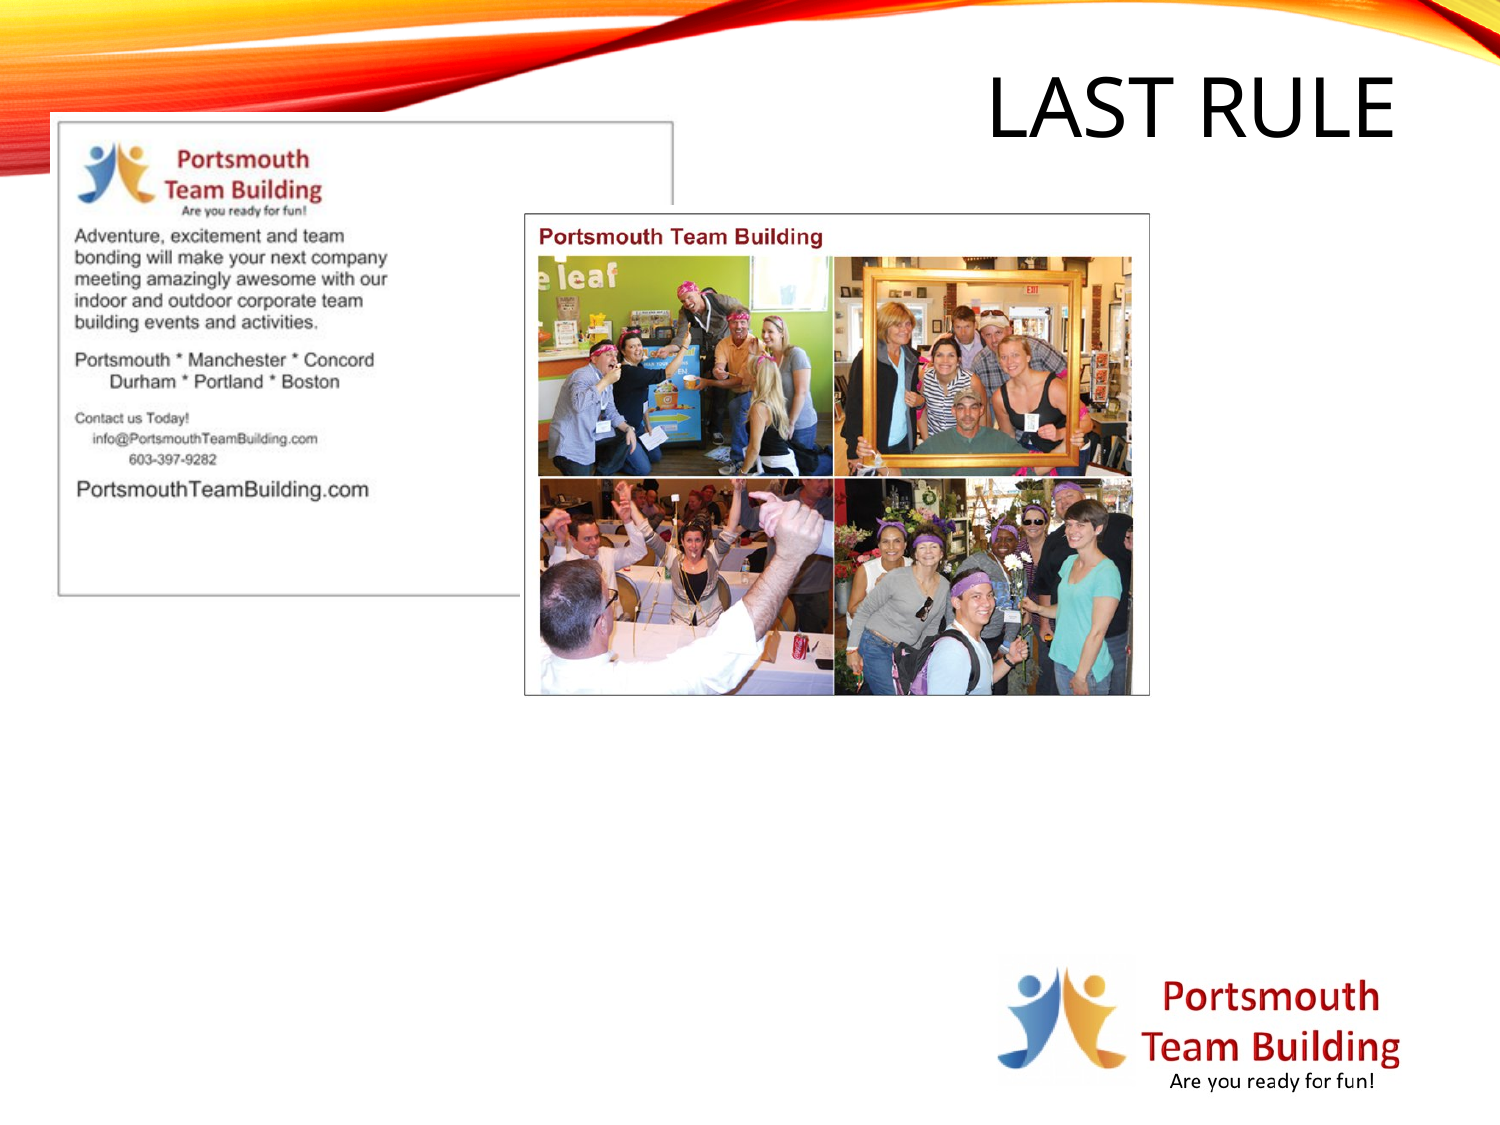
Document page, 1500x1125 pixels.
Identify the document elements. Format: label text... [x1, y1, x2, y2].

picture [0, 0, 1500, 700]
title Last Rule [367, 4, 1414, 217]
picture [981, 947, 1414, 1103]
